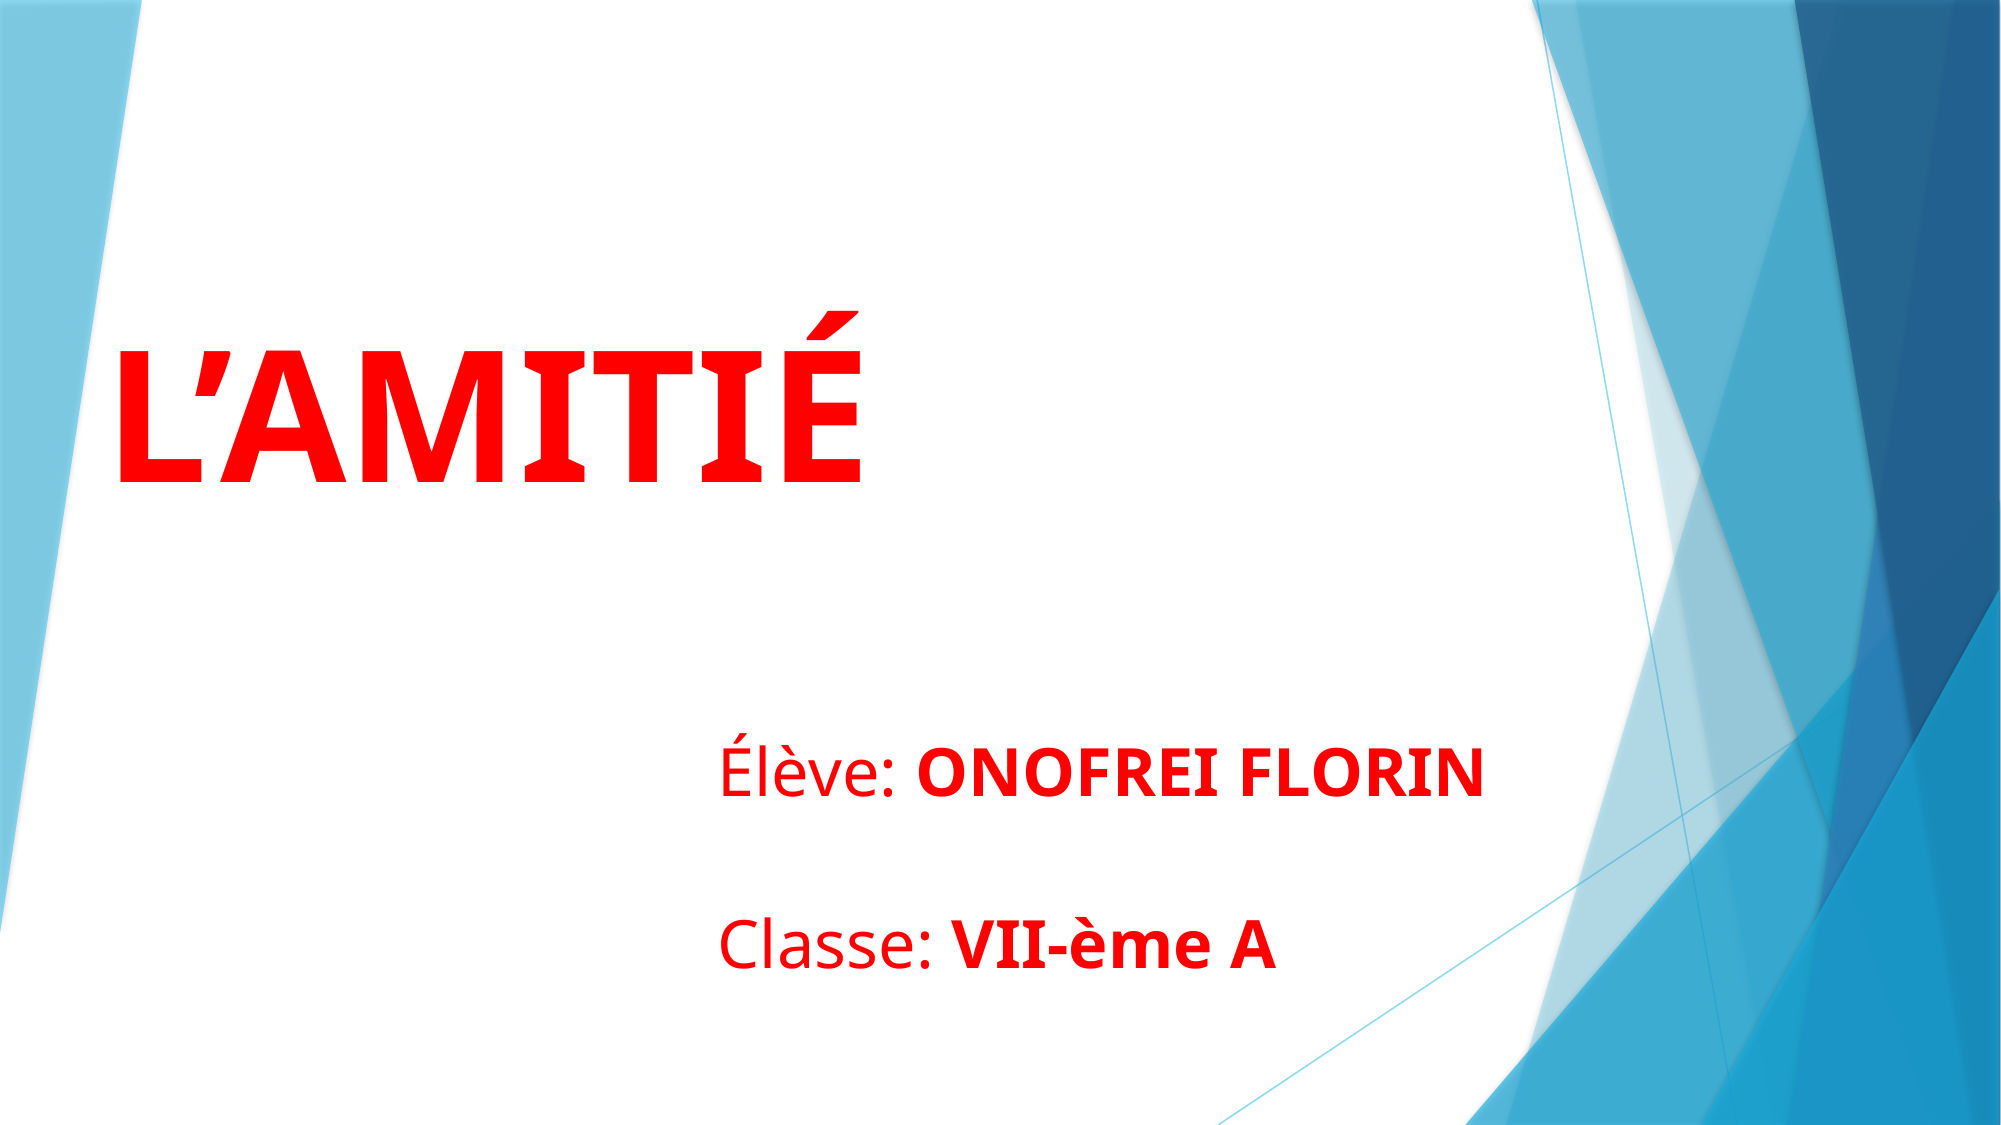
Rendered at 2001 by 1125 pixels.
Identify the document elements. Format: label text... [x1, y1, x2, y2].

subtitle Élève: ONOFREI FLORIN Classe: VII-ème A [702, 722, 1652, 1079]
title L’AMITIÉ [89, 134, 1590, 527]
